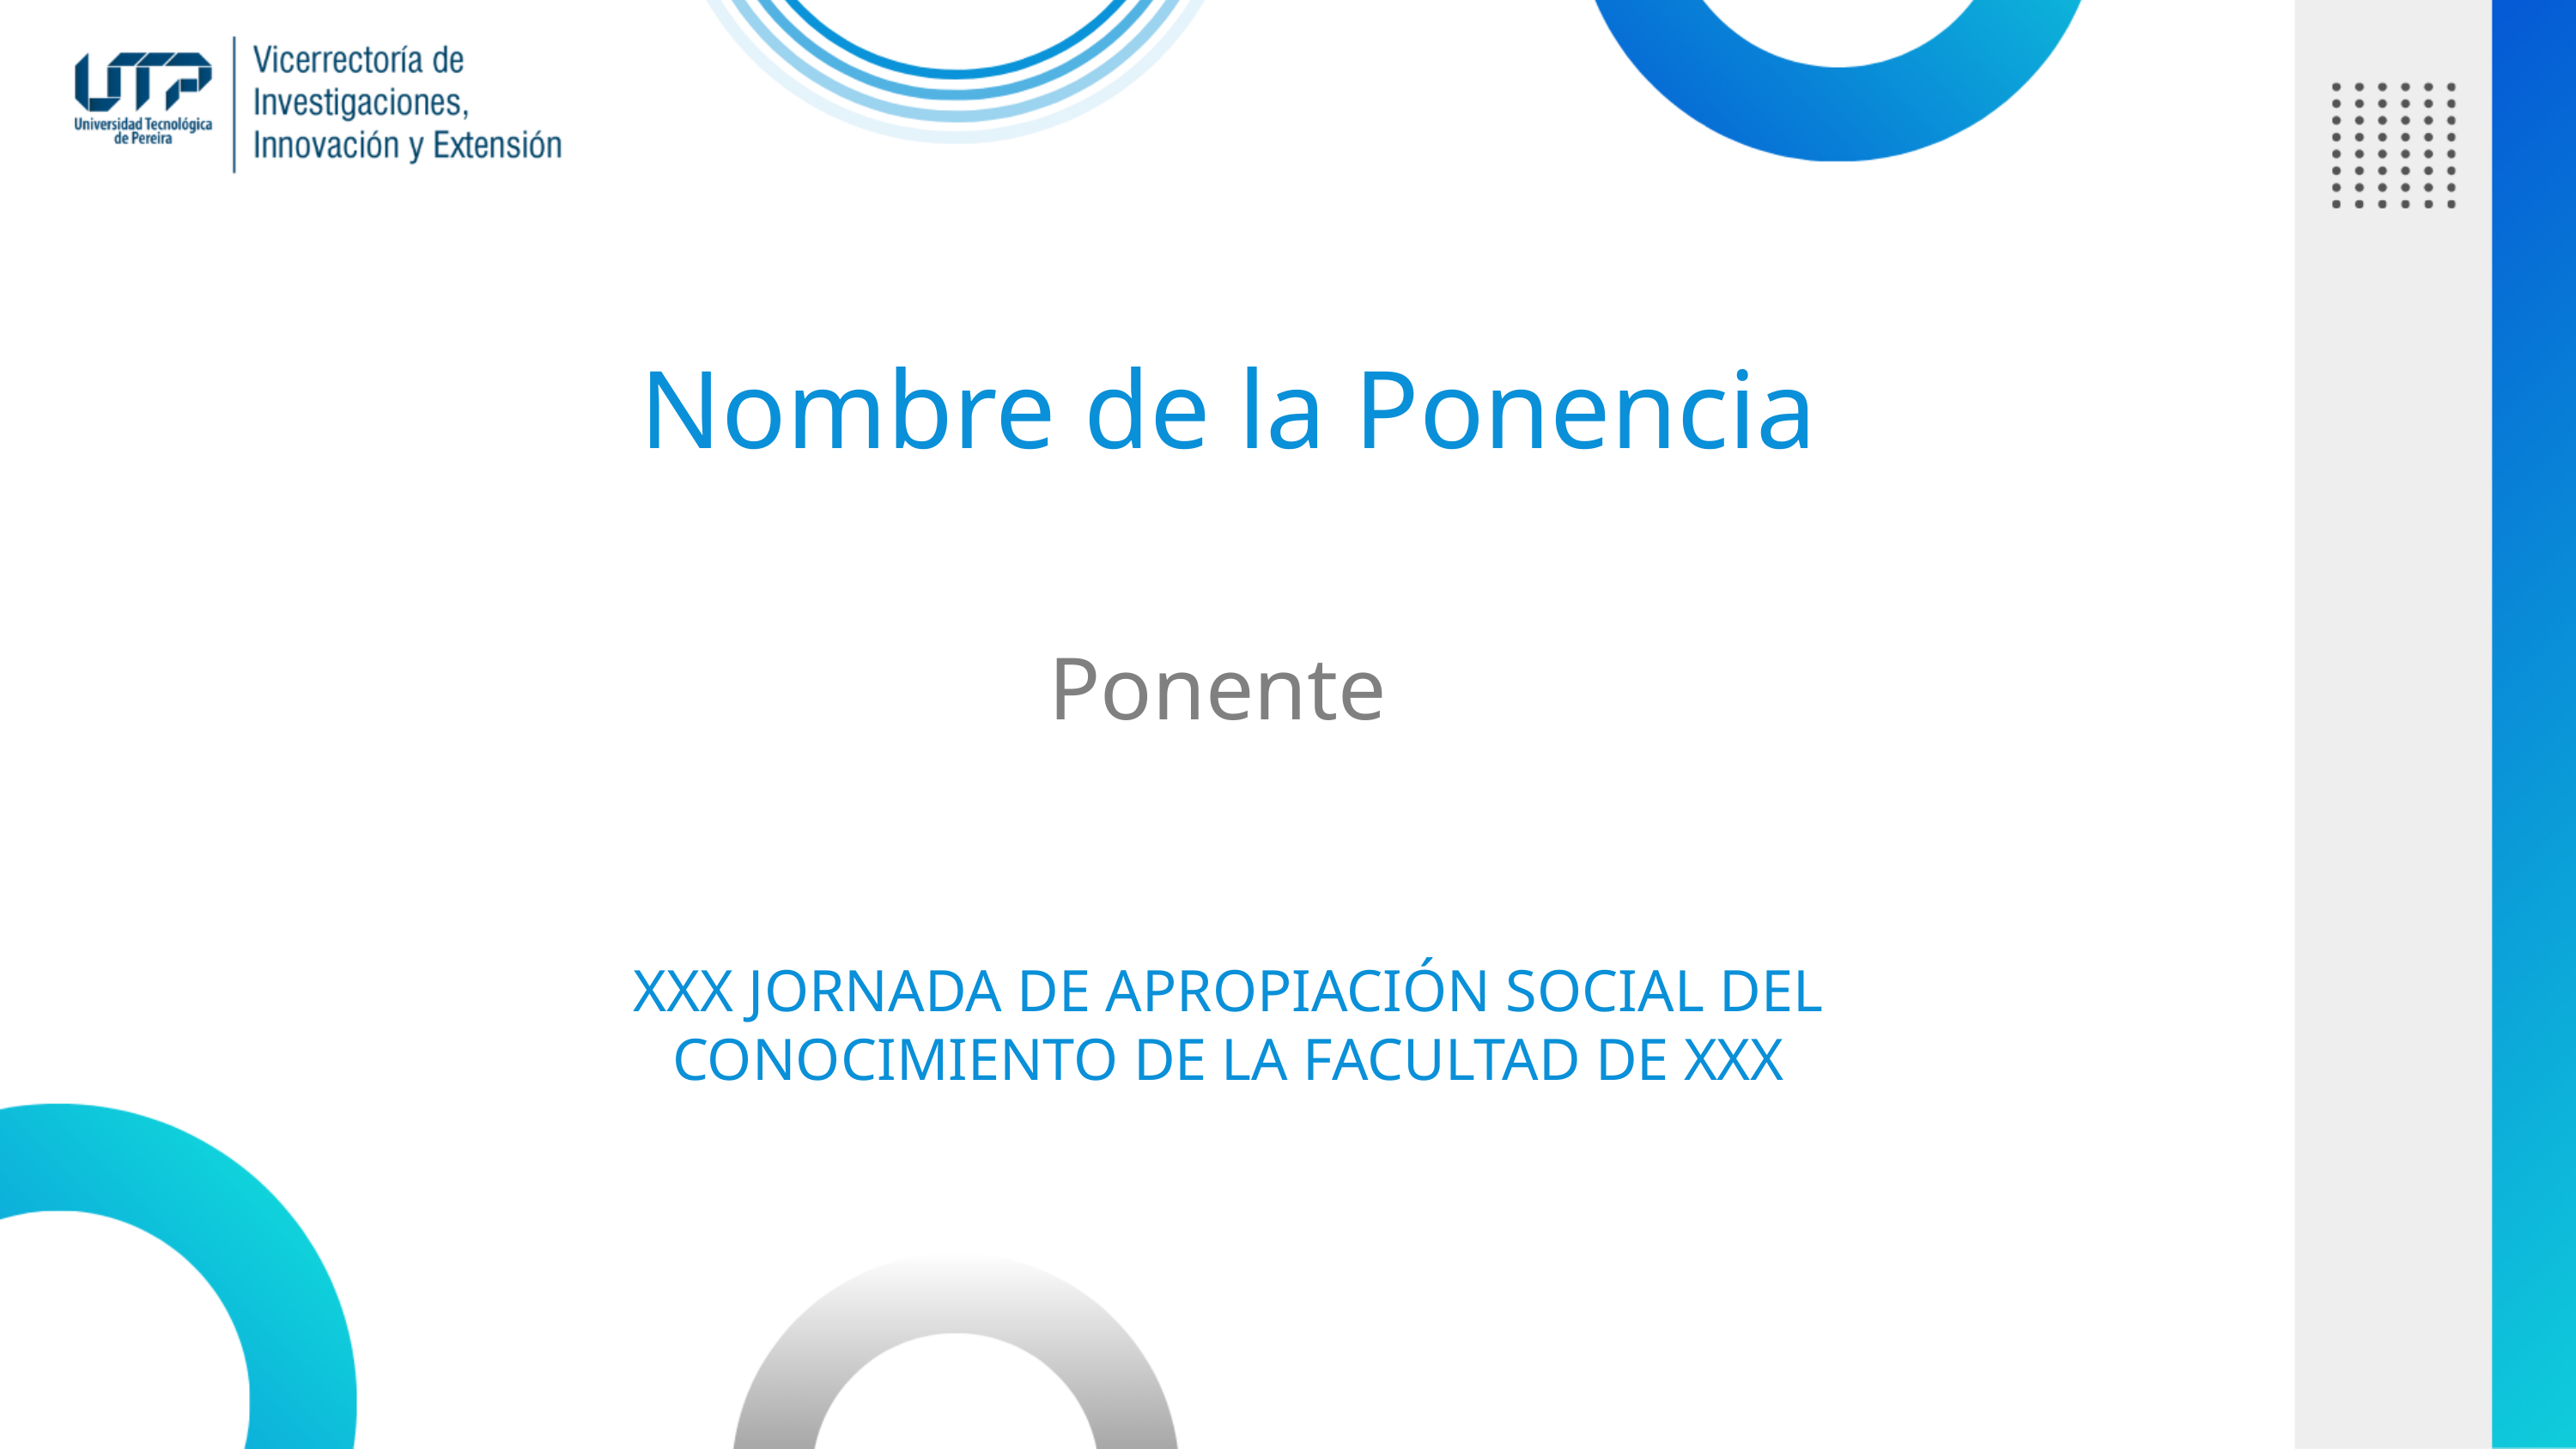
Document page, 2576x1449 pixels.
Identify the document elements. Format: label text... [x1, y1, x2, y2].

text_box Nombre de la Ponencia [289, 334, 2168, 476]
text_box Ponente [289, 627, 2168, 743]
text_box XXX JORNADA DE APROPIACIÓN SOCIAL DEL CONOCIMIENTO DE LA FACULTAD DE XXX [426, 948, 2032, 1099]
picture [799, 0, 1114, 70]
picture [0, 0, 2576, 1449]
